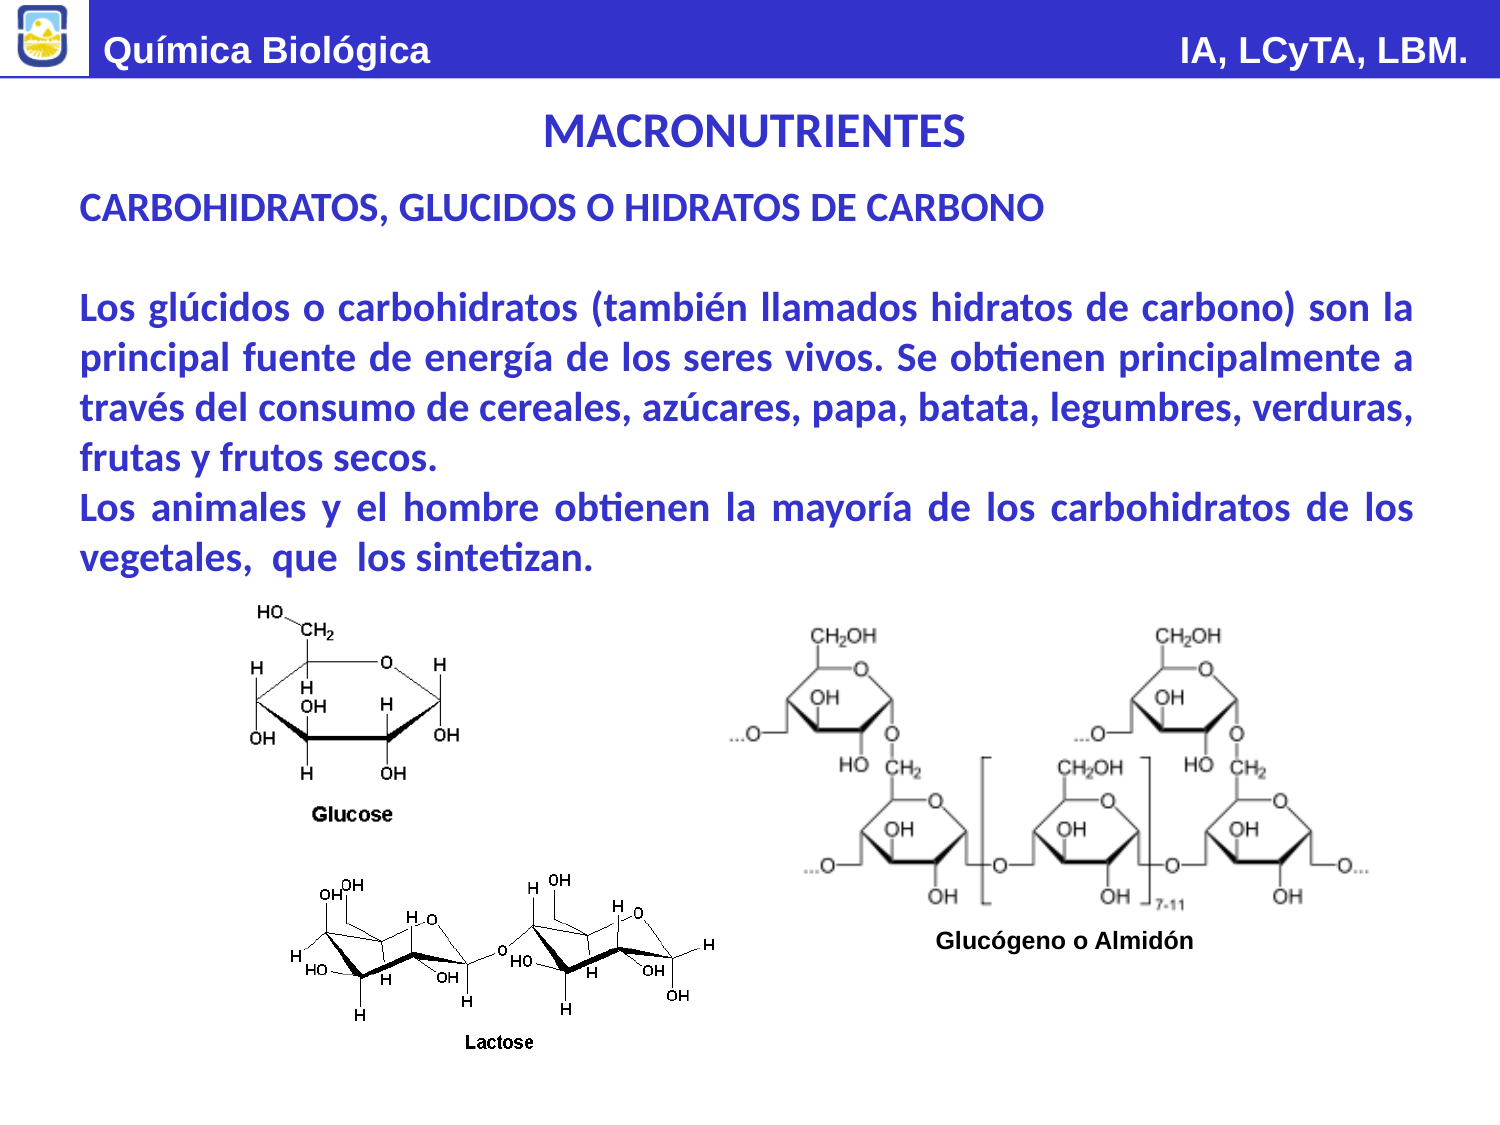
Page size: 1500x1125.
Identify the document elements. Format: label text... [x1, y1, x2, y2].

text_box MACRONUTRIENTES [527, 91, 982, 165]
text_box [714, 621, 1385, 963]
picture [247, 602, 461, 826]
text_box CARBOHIDRATOS, GLUCIDOS O HIDRATOS DE CARBONO Los glúcidos o carbohidratos (también llamados hidratos de carbono) son la principal fuente de energía de los seres vivos. Se obtienen principalmente a través del consumo de cereales, azúcares, papa, batata, legumbres, verduras, frutas y frutos secos. Los animales y el hombre obtienen la mayoría de los carbohidratos de los vegetales, que los sintetizan. [64, 172, 1430, 588]
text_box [0, 0, 1500, 83]
picture [289, 872, 715, 1052]
